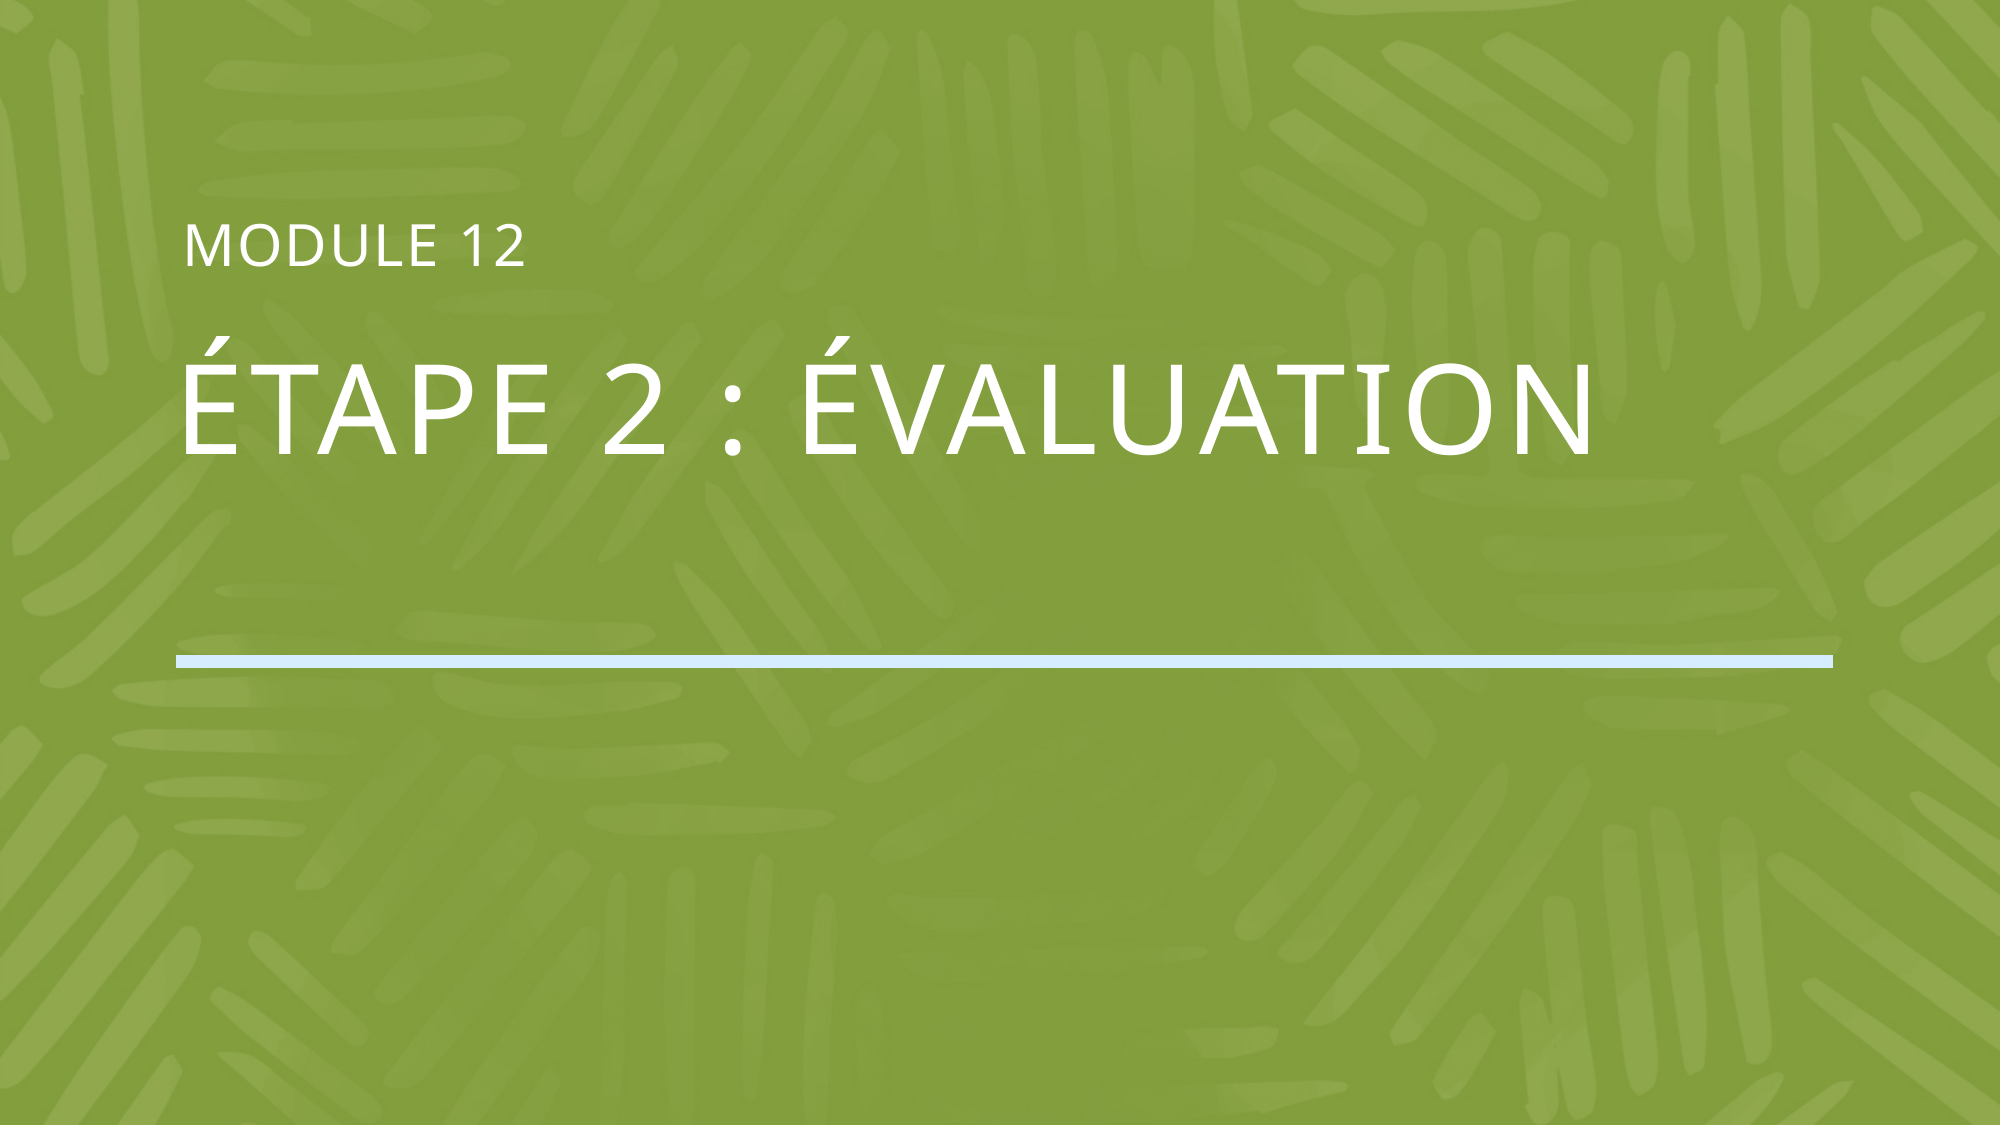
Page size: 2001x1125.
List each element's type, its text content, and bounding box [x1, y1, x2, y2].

list MODULE 12 [159, 207, 1855, 327]
title ÉTAPE 2 : Évaluation [159, 327, 1841, 673]
picture [0, 0, 2000, 1125]
